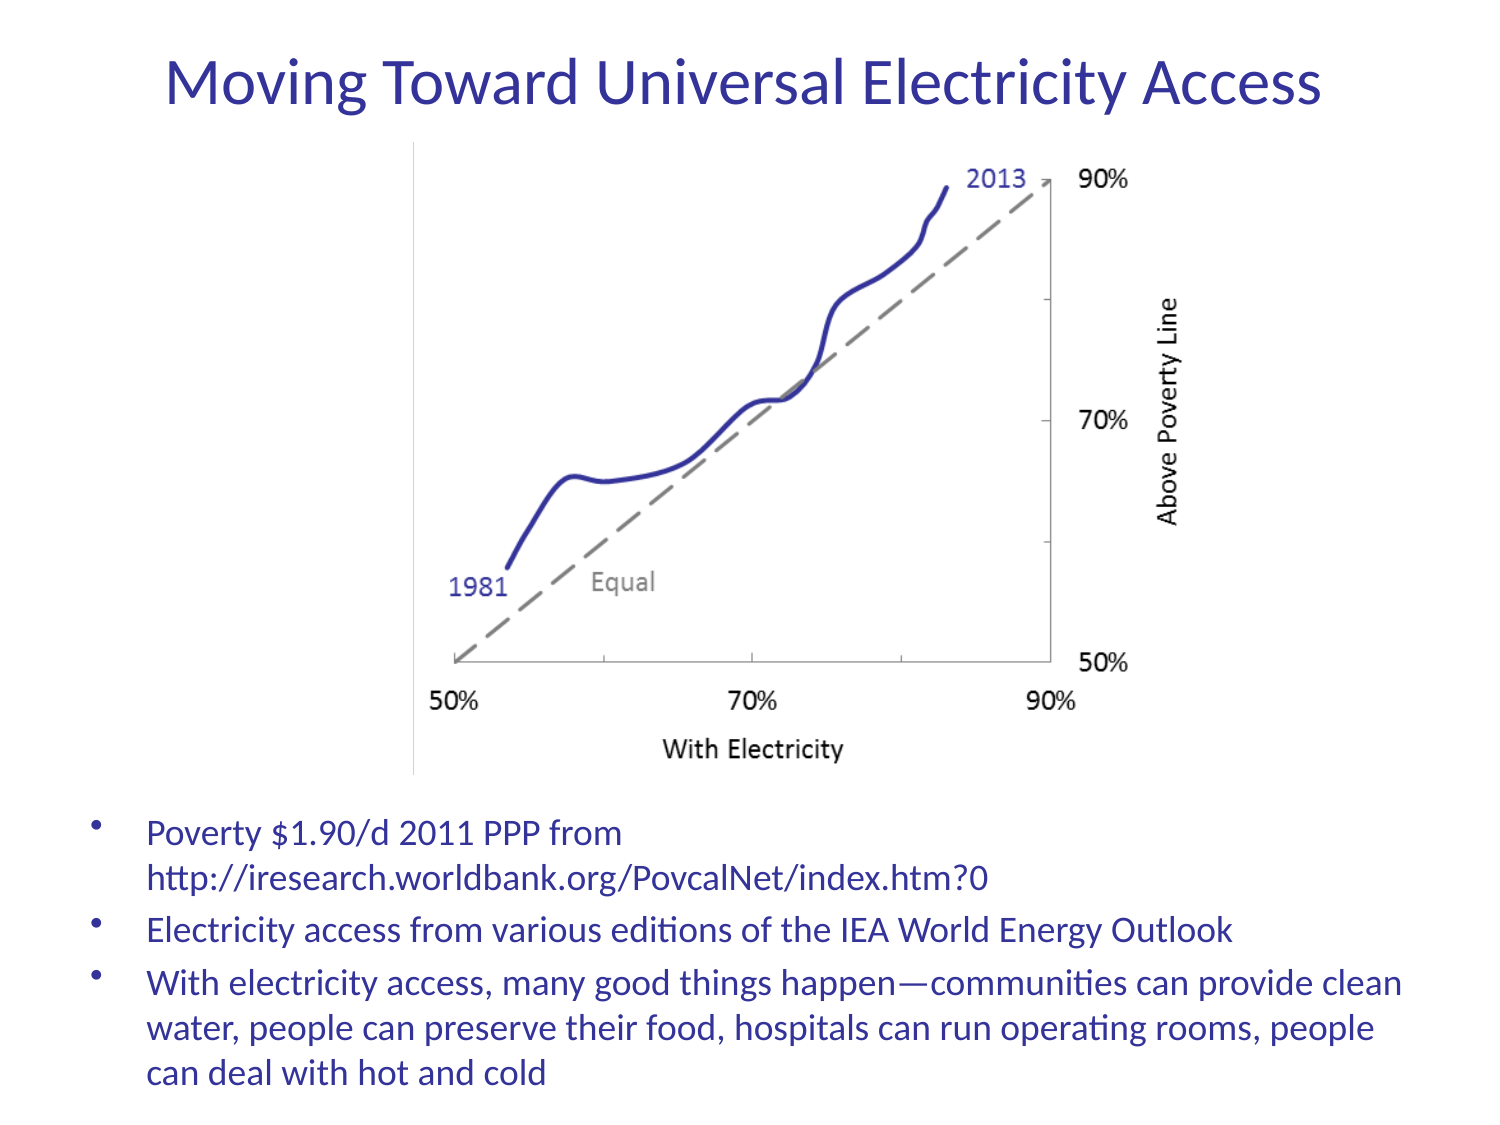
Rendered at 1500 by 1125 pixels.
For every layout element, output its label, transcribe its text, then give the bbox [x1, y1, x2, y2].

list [412, 142, 1188, 776]
title Moving Toward Universal Electricity Access [37, 37, 1450, 118]
list Poverty $1.90/d 2011 PPP from http://iresearch.worldbank.org/PovcalNet/index.htm?0 Electricity access from various editions of the IEA World Energy Outlook With electricity access, many good things happen—communities can provide clean water, people can preserve their food, hospitals can run operating rooms, people can deal with hot and cold [75, 800, 1450, 1113]
